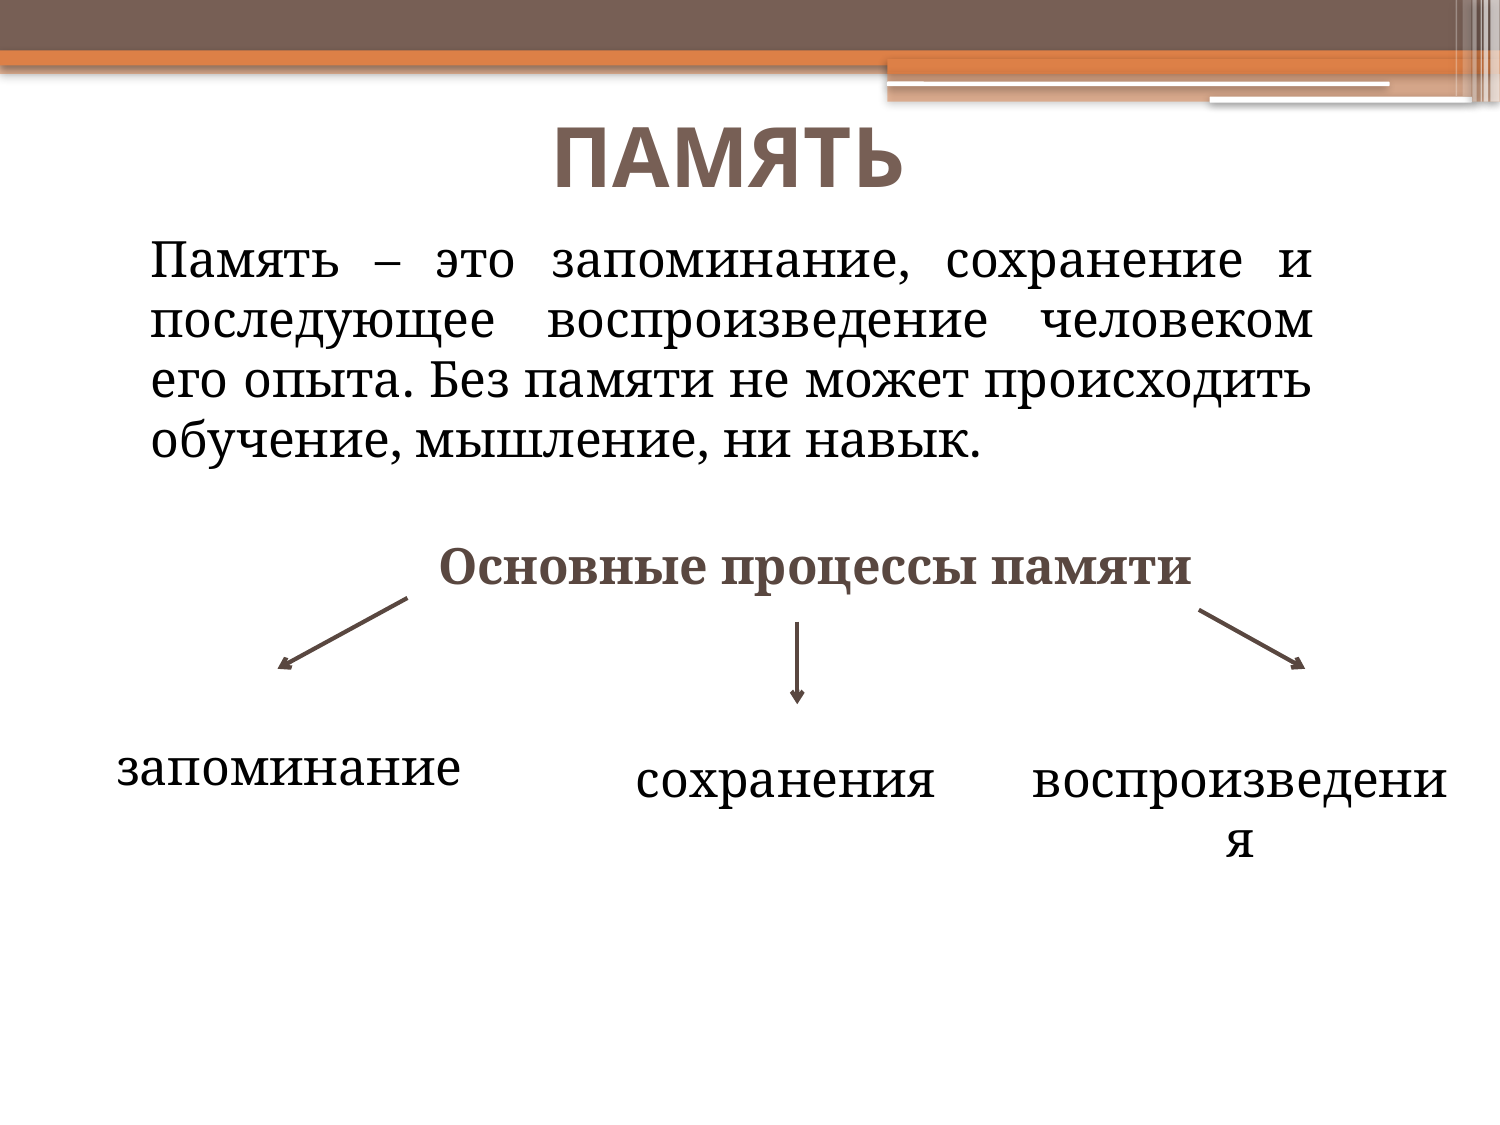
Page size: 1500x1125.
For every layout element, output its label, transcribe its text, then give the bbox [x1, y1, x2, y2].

text_box сохранения [584, 739, 987, 815]
text_box Основные процессы памяти [171, 527, 1459, 602]
title ПАМЯТЬ [53, 66, 1404, 242]
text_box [1198, 609, 1306, 669]
text_box Память – это запоминание, сохранение и последующее воспроизведение человеком его опыта. Без памяти не может происходить обучение, мышление, ни навык. [135, 219, 1329, 475]
text_box запоминание [88, 727, 491, 803]
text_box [277, 597, 408, 669]
text_box воспроизведения [1009, 739, 1471, 875]
